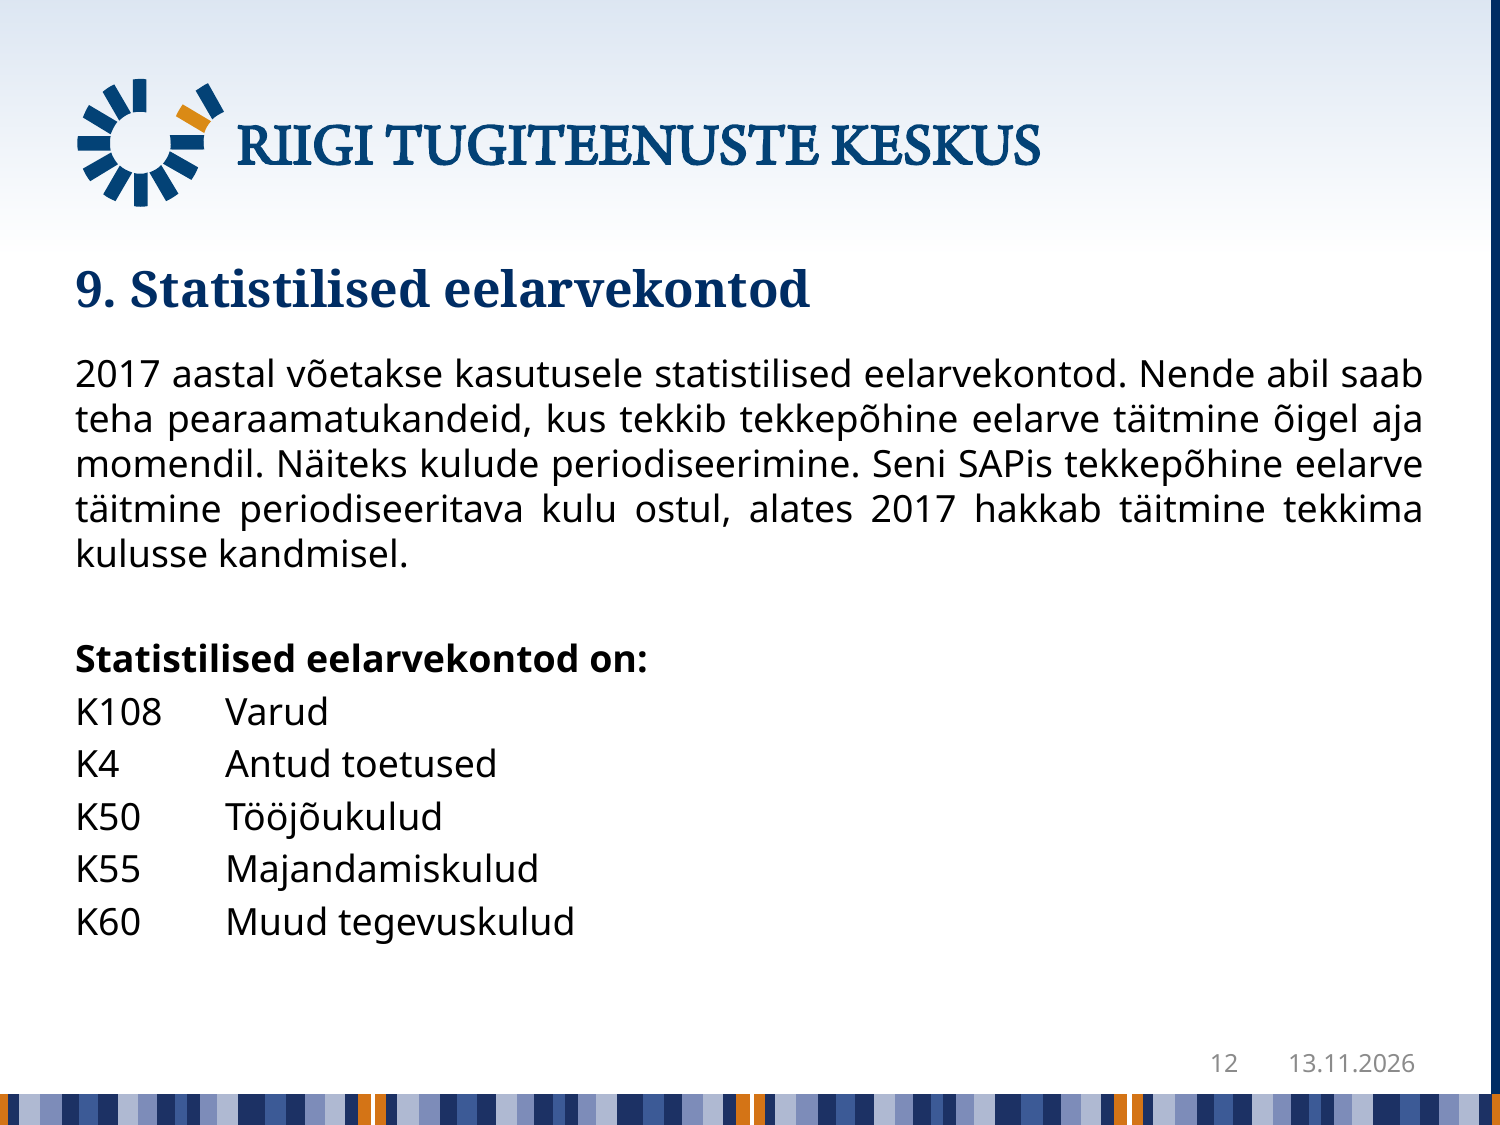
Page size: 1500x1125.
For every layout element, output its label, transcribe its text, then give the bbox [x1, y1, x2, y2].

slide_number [1269, 1035, 1431, 1095]
title 9. Statistilised eelarvekontod [75, 257, 1425, 349]
list 2017 aastal võetakse kasutusele statistilised eelarvekontod. Nende abil saab teha pearaamatukandeid, kus tekkib tekkepõhine eelarve täitmine õigel aja momendil. Näiteks kulude periodiseerimine. Seni SAPis tekkepõhine eelarve täitmine periodiseeritava kulu ostul, alates 2017 hakkab täitmine tekkima kulusse kandmisel. Statistilised eelarvekontod on: K108 Varud K4 Antud toetused K50 Tööjõukulud K55 Majandamiskulud K60 Muud tegevuskulud [75, 349, 1425, 1012]
slide_number 12 [1139, 1035, 1254, 1095]
